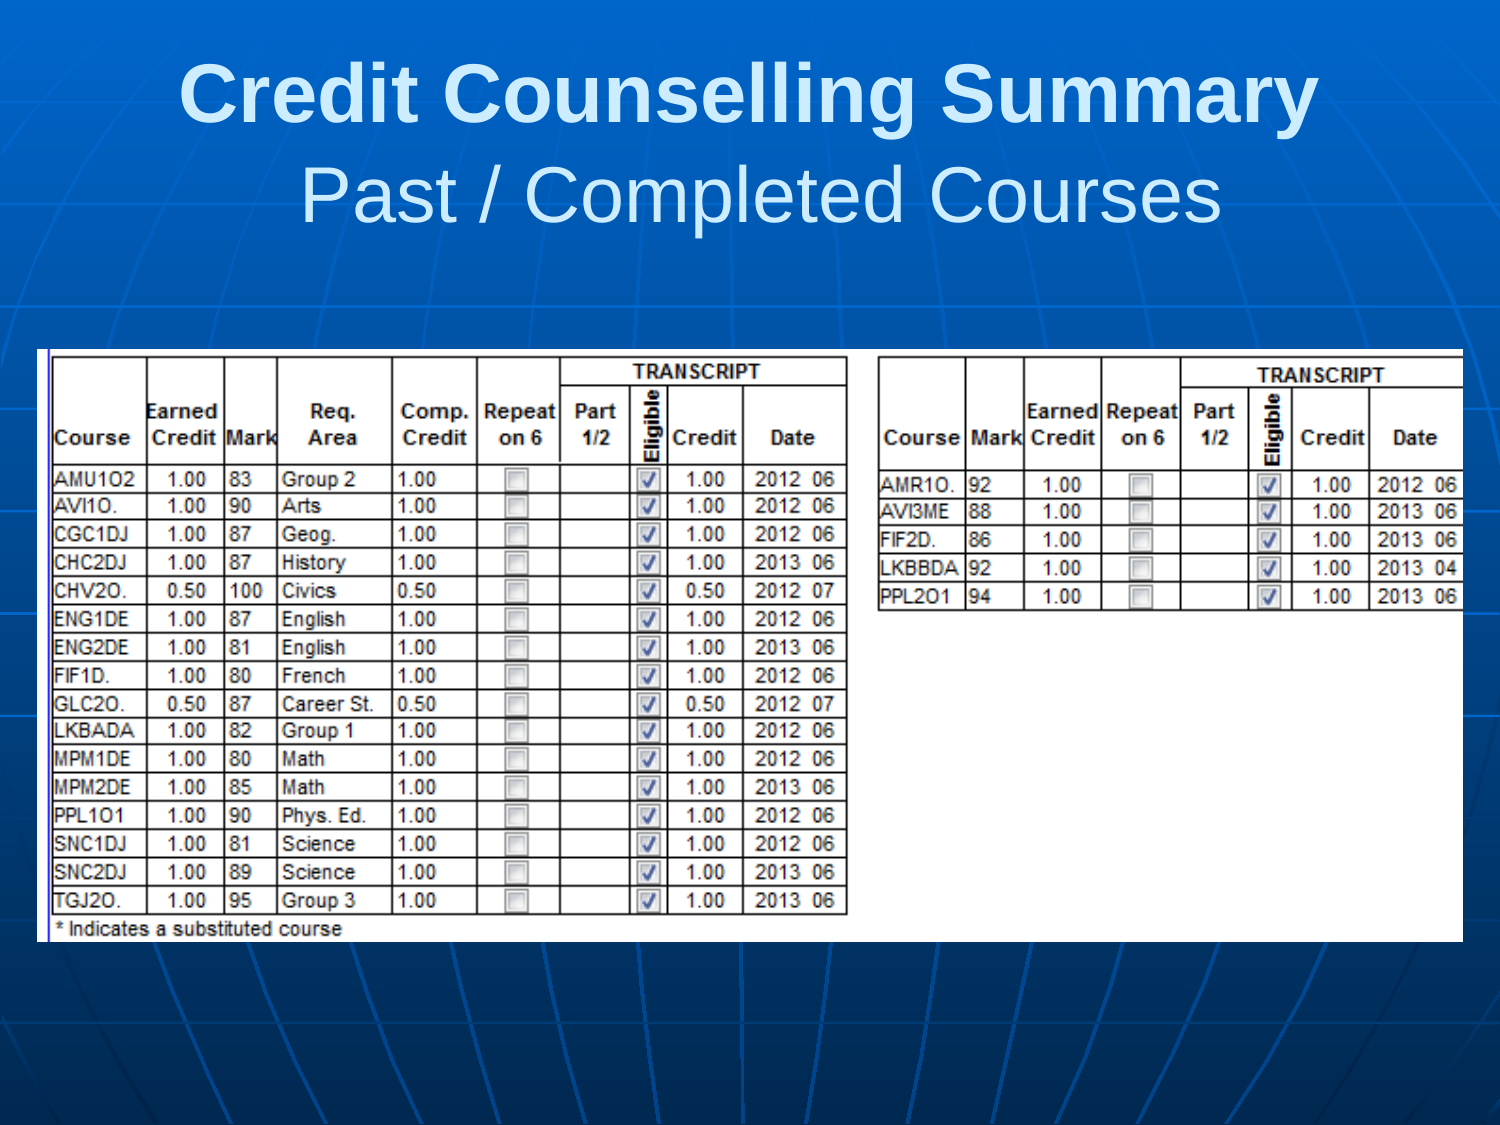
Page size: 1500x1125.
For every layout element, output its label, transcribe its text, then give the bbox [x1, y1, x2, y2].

picture [37, 349, 1463, 943]
title Credit Counselling Summary Past / Completed Courses [74, 45, 1426, 233]
